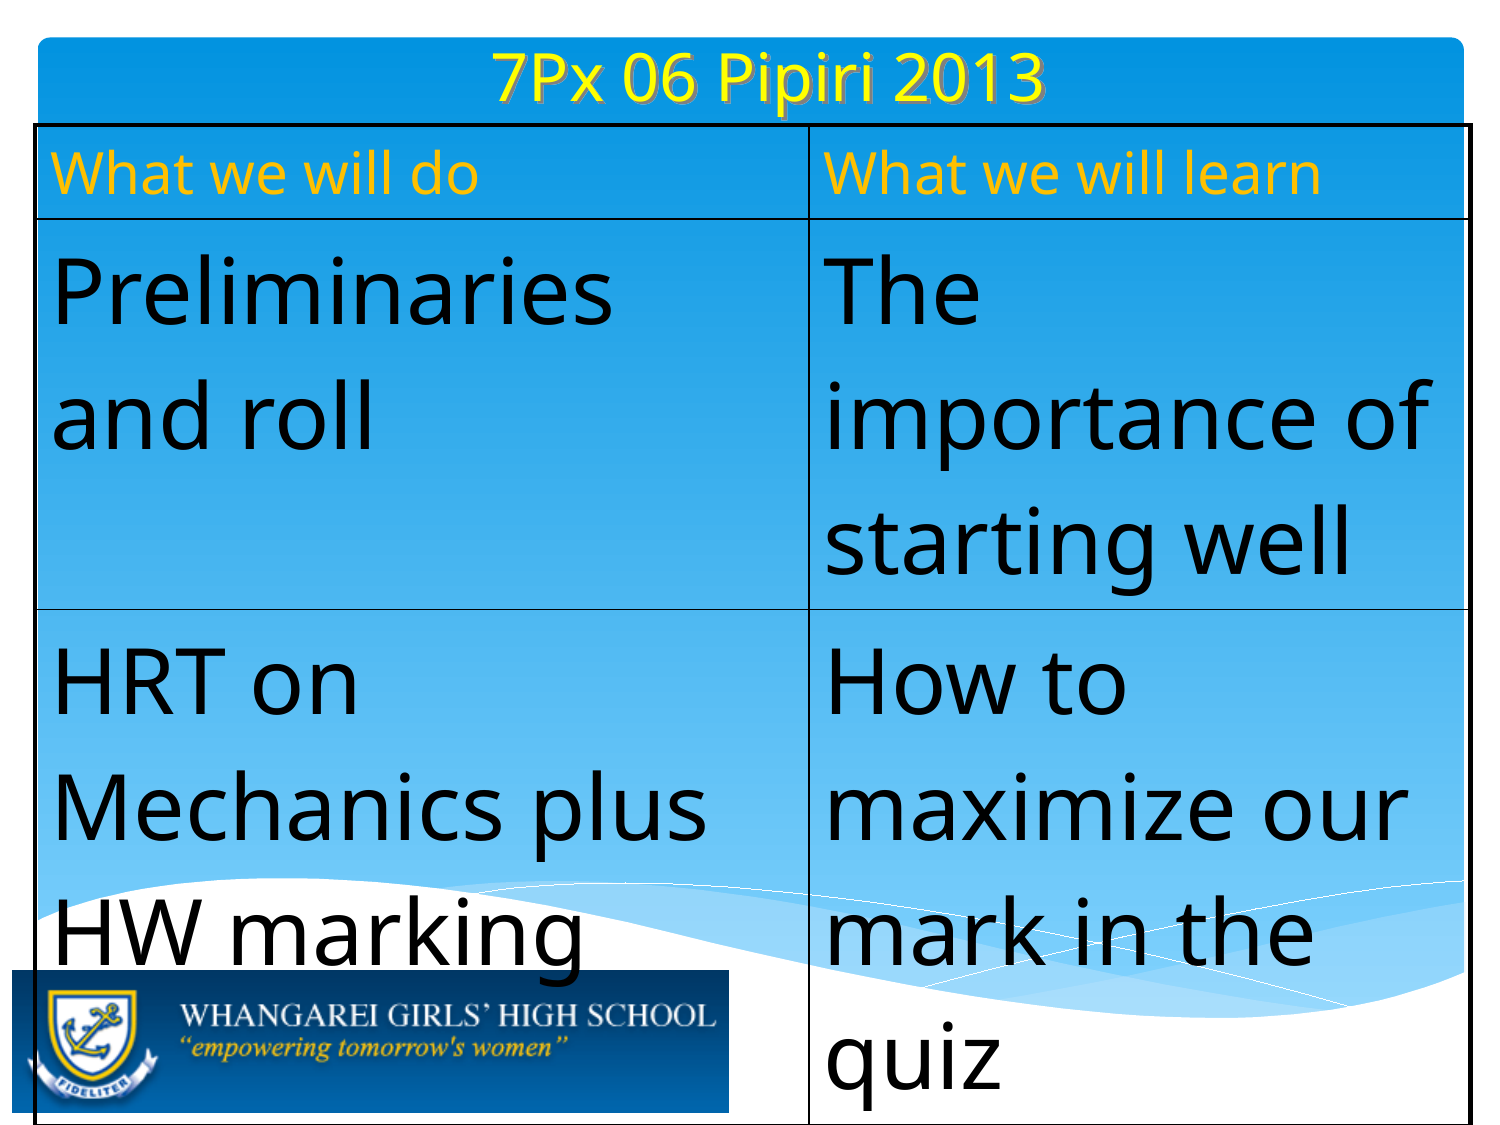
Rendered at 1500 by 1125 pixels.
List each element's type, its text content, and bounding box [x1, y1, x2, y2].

text_box 7Px 06 Pipiri 2013 [162, 24, 1375, 123]
table_cell The importance of starting well [810, 220, 1468, 609]
table_cell How to maximize our mark in the quiz [810, 610, 1468, 1124]
picture [12, 970, 729, 1113]
table_header What we will learn [810, 127, 1468, 218]
table_cell Preliminaries and roll [37, 220, 808, 609]
table_header What we will do [37, 127, 808, 218]
table_cell HRT on Mechanics plus HW marking [37, 610, 808, 1124]
